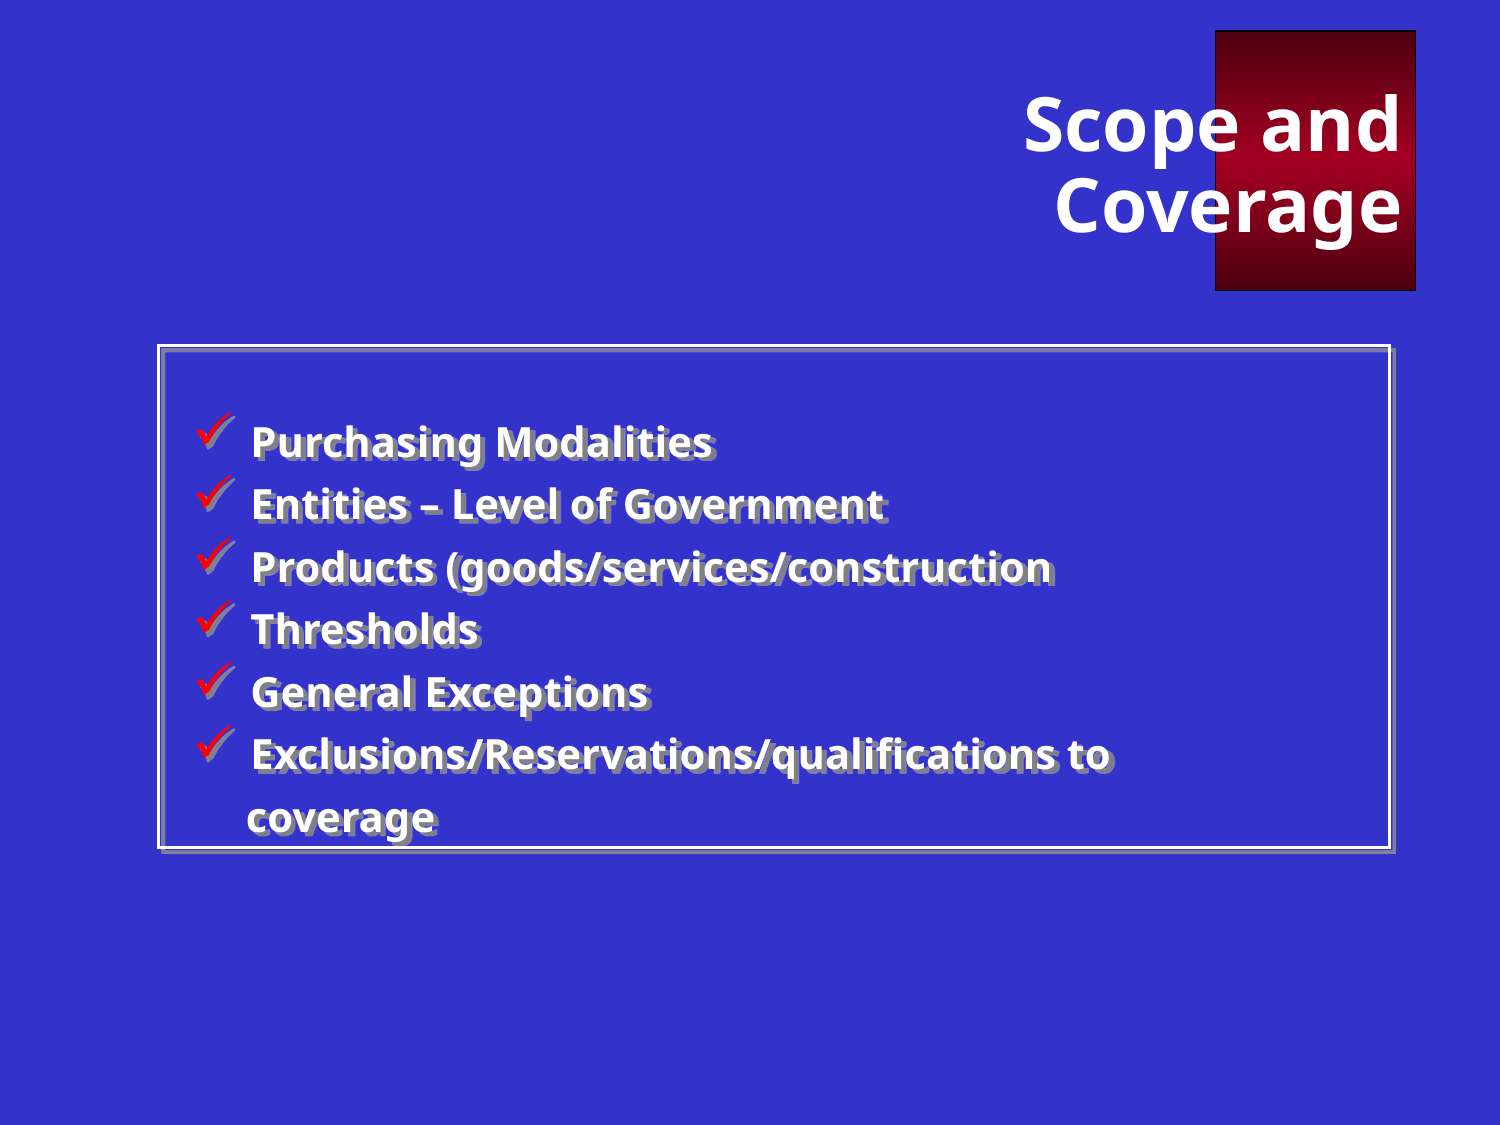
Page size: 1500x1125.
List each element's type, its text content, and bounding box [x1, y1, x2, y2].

text_box [1215, 31, 1416, 79]
text_box Purchasing Modalities Entities – Level of Government Products (goods/services/construction Thresholds General Exceptions Exclusions/Reservations/qualifications to coverage [158, 345, 1390, 848]
text_box Scope and Coverage [651, 79, 1418, 257]
text_box [1215, 257, 1416, 291]
